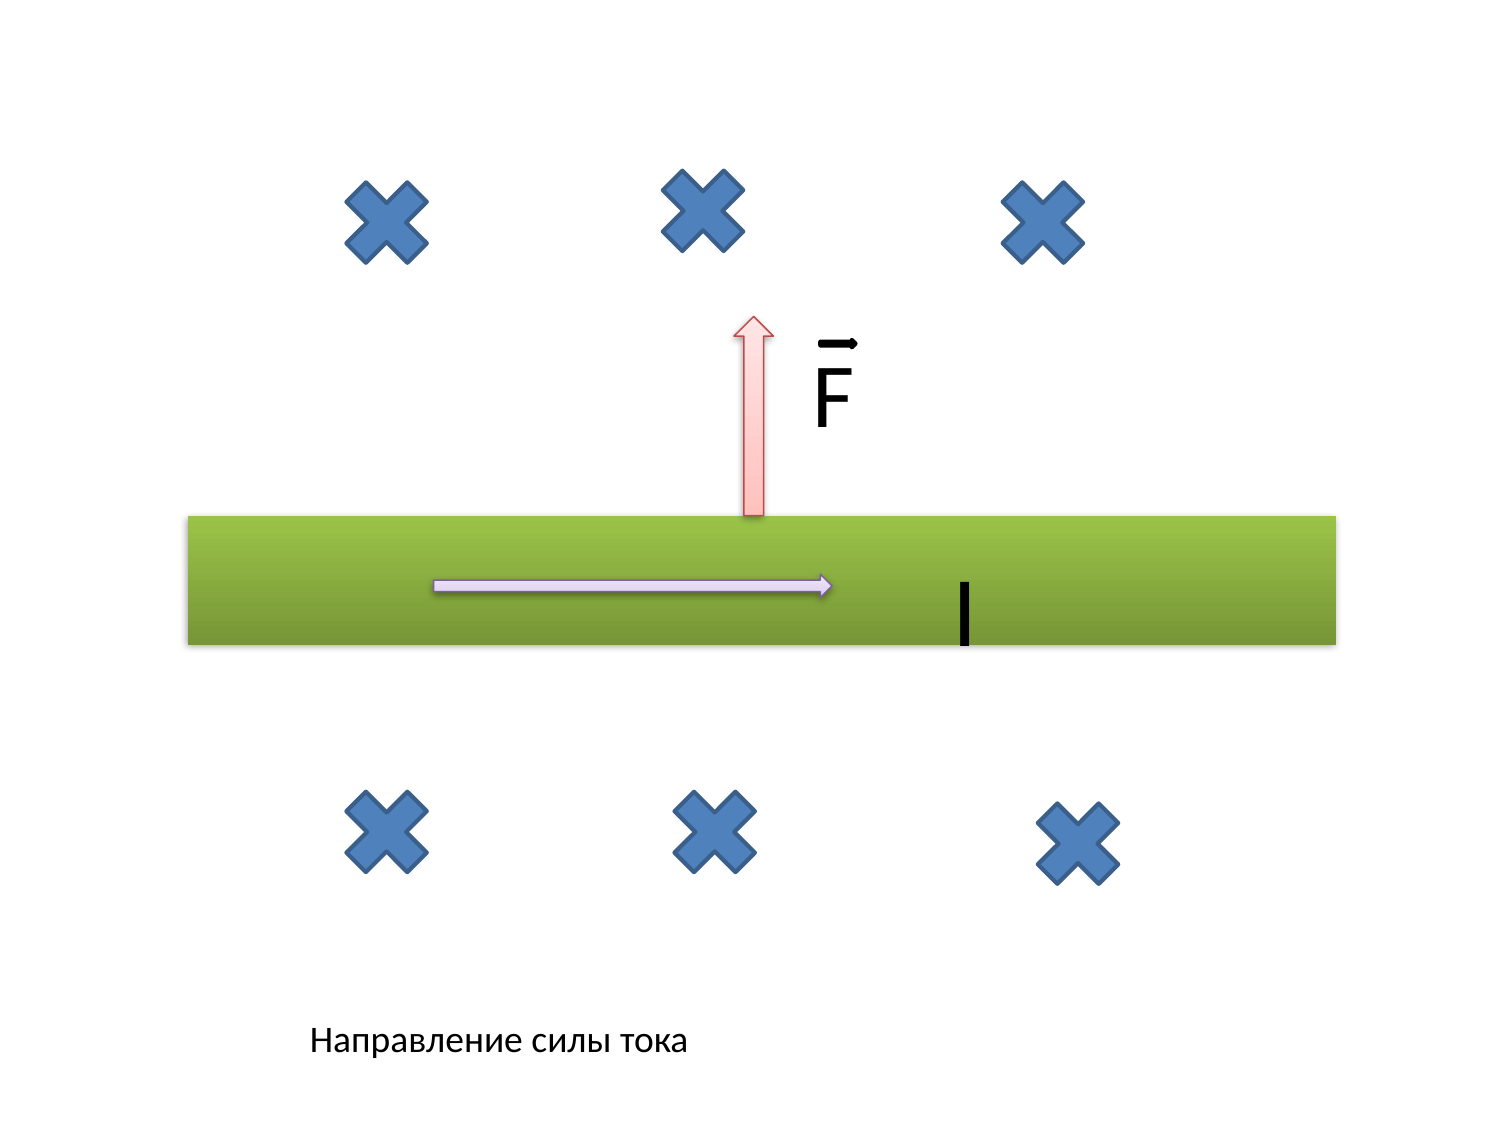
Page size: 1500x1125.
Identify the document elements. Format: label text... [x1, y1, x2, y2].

text_box Направление силы тока [295, 1007, 704, 1068]
text_box [344, 789, 429, 875]
text_box [660, 168, 746, 254]
text_box I [937, 539, 996, 674]
text_box [672, 789, 757, 875]
text_box [733, 315, 775, 517]
text_box [1035, 801, 1121, 886]
text_box [1000, 180, 1086, 265]
text_box [187, 515, 1336, 645]
text_box [344, 180, 429, 265]
text_box [432, 573, 833, 599]
text_box F [797, 328, 870, 453]
text_box [818, 337, 858, 350]
